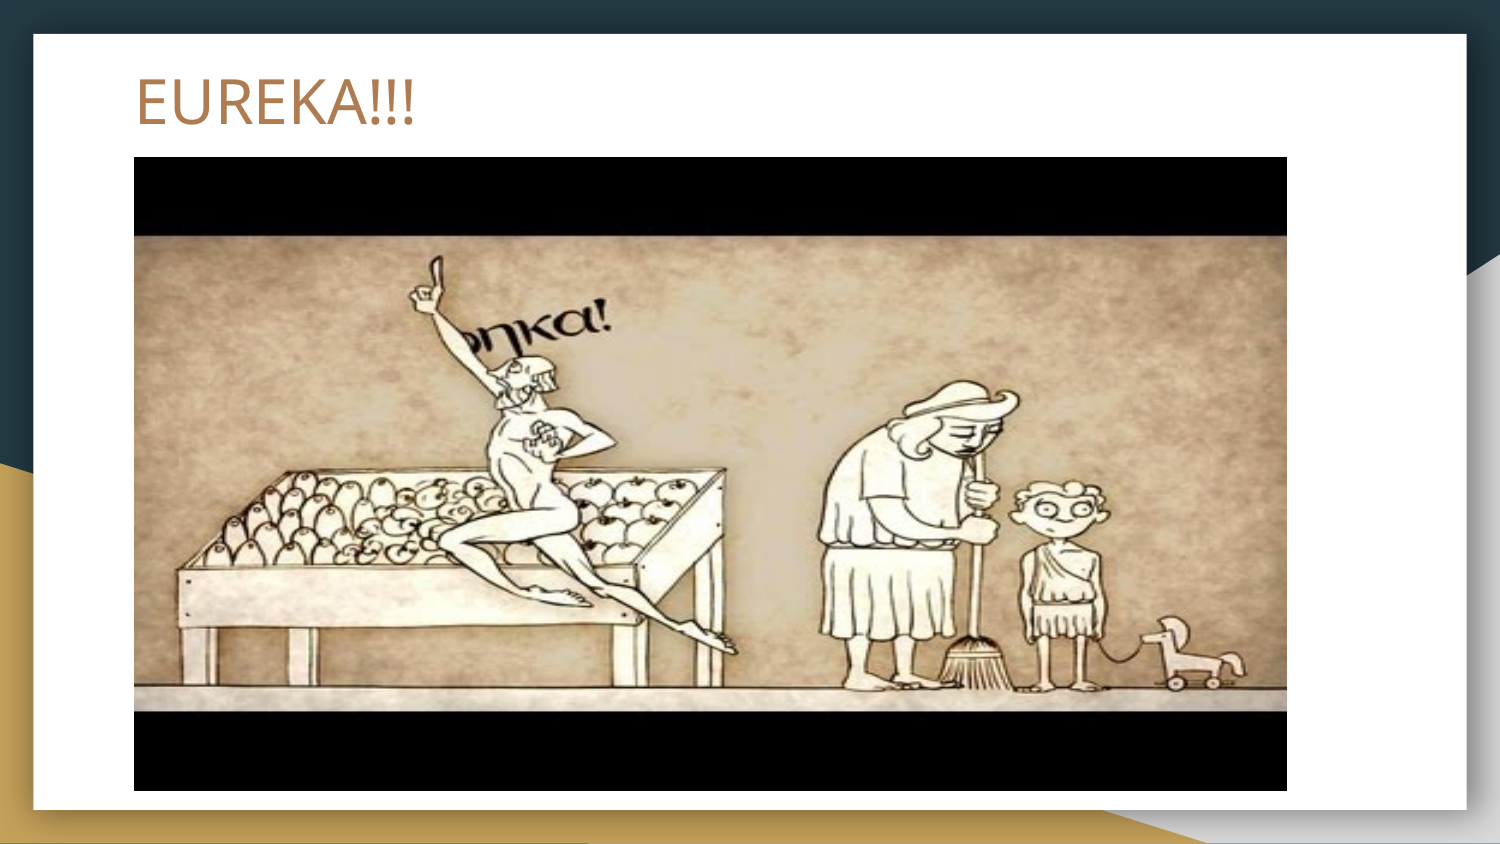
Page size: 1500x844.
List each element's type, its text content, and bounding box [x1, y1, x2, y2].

picture [134, 156, 1287, 791]
title EUREKA!!! [119, 46, 1352, 204]
